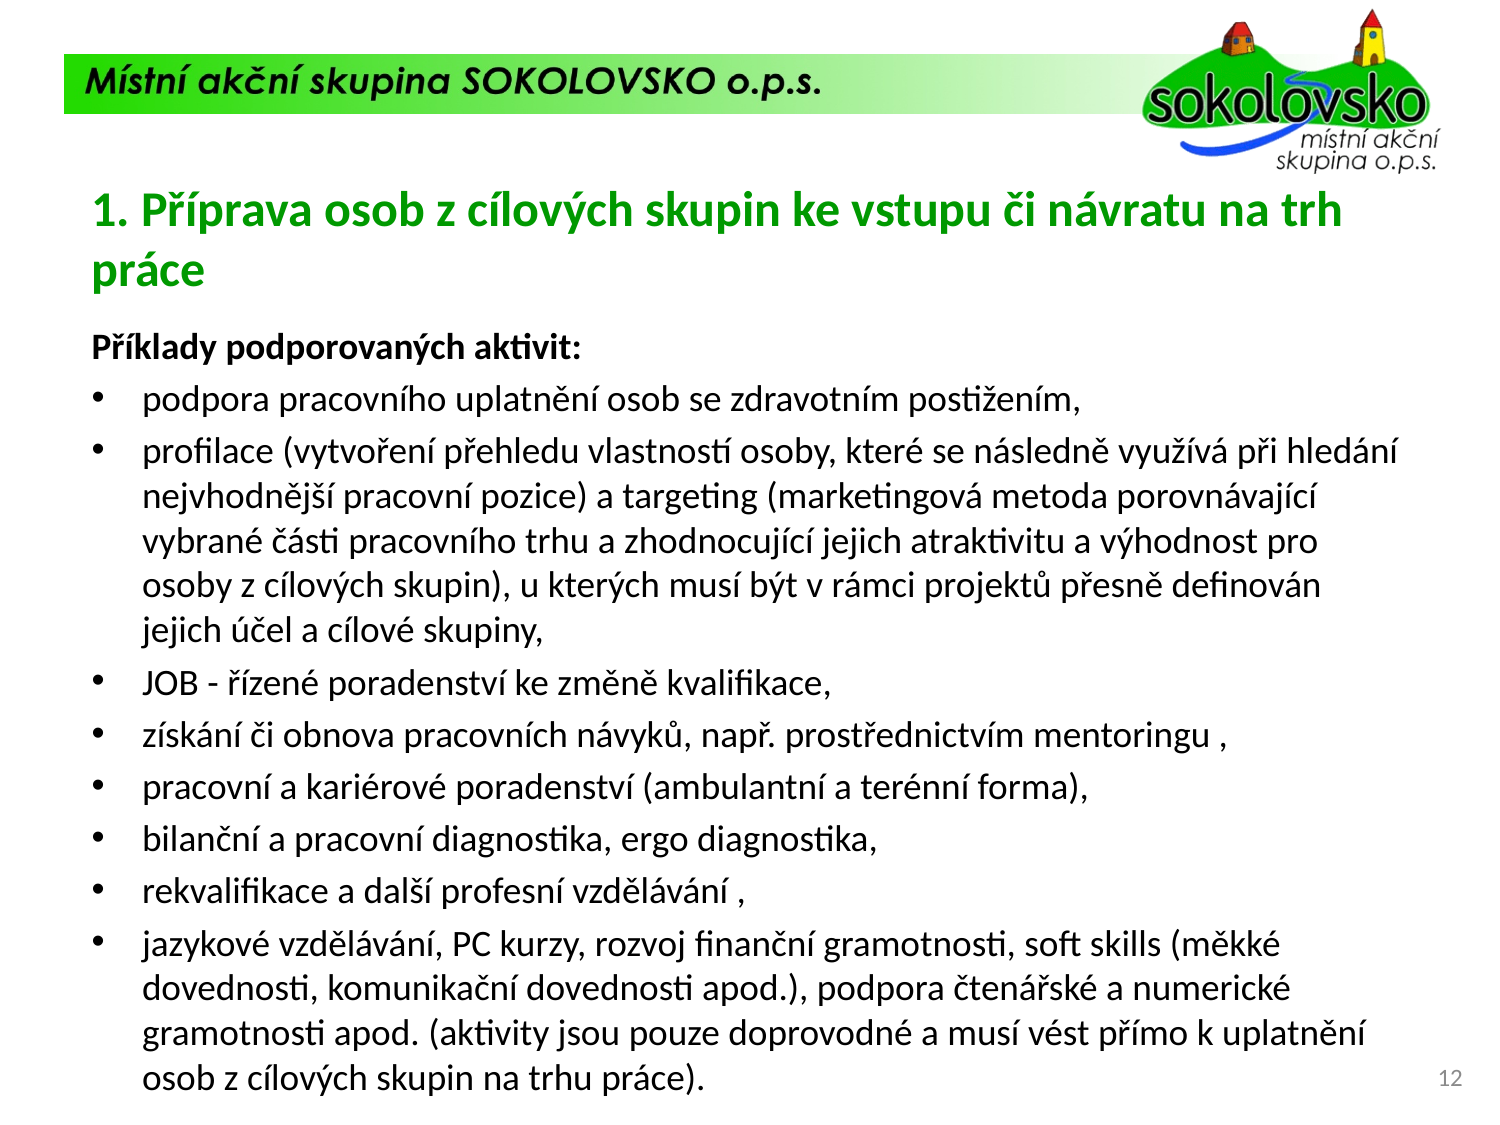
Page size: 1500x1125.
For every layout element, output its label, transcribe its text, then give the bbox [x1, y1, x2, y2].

title 1. Příprava osob z cílových skupin ke vstupu či návratu na trh práce [76, 158, 1431, 315]
picture [64, 0, 1455, 197]
list Příklady podporovaných aktivit: podpora pracovního uplatnění osob se zdravotním postižením, profilace (vytvoření přehledu vlastností osoby, které se následně využívá při hledání nejvhodnější pracovní pozice) a targeting (marketingová metoda porovnávající vybrané části pracovního trhu a zhodnocující jejich atraktivitu a výhodnost pro osoby z cílových skupin), u kterých musí být v rámci projektů přesně definován jejich účel a cílové skupiny, JOB - řízené poradenství ke změně kvalifikace, získání či obnova pracovních návyků, např. prostřednictvím mentoringu , pracovní a kariérové poradenství (ambulantní a terénní forma), bilanční a pracovní diagnostika, ergo diagnostika, rekvalifikace a další profesní vzdělávání , jazykové vzdělávání, PC kurzy, rozvoj finanční gramotnosti, soft skills (měkké dovednosti, komunikační dovednosti apod.), podpora čtenářské a numerické gramotnosti apod. (aktivity jsou pouze doprovodné a musí vést přímo k uplatnění osob z cílových skupin na trhu práce). [76, 314, 1424, 1107]
slide_number 12 [1128, 1046, 1478, 1107]
